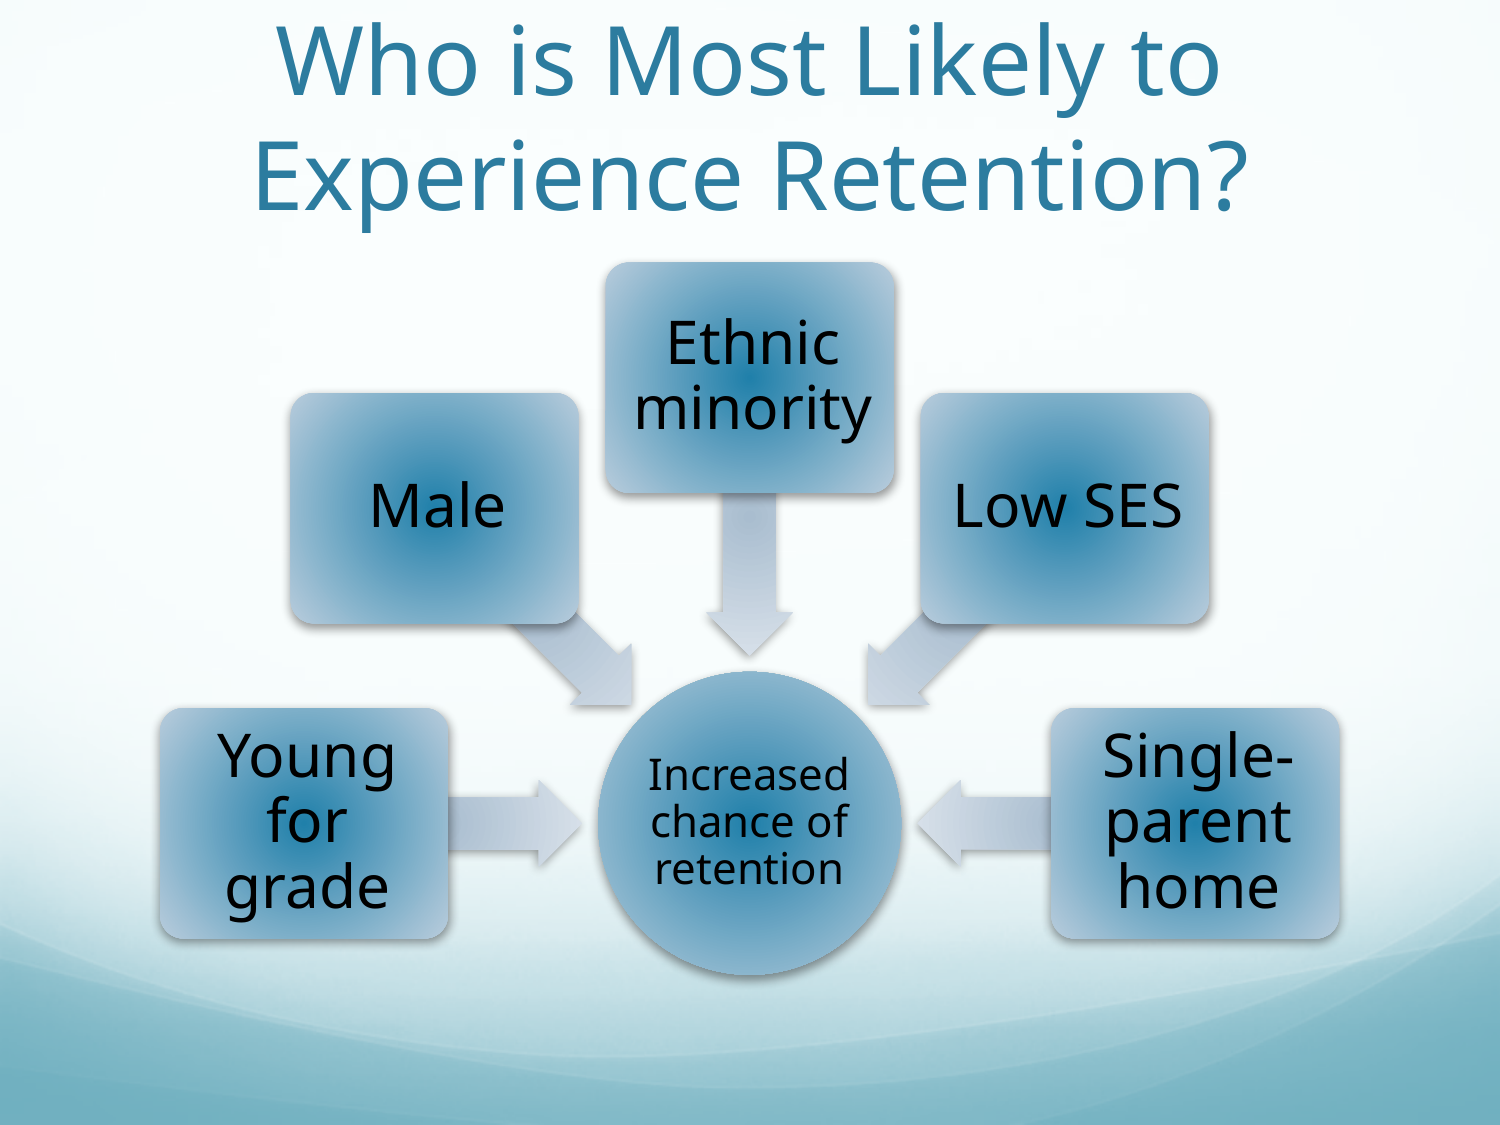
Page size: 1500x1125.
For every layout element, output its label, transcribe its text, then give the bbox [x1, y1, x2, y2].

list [89, 261, 1410, 976]
title Who is Most Likely to Experience Retention? [90, 17, 1410, 237]
